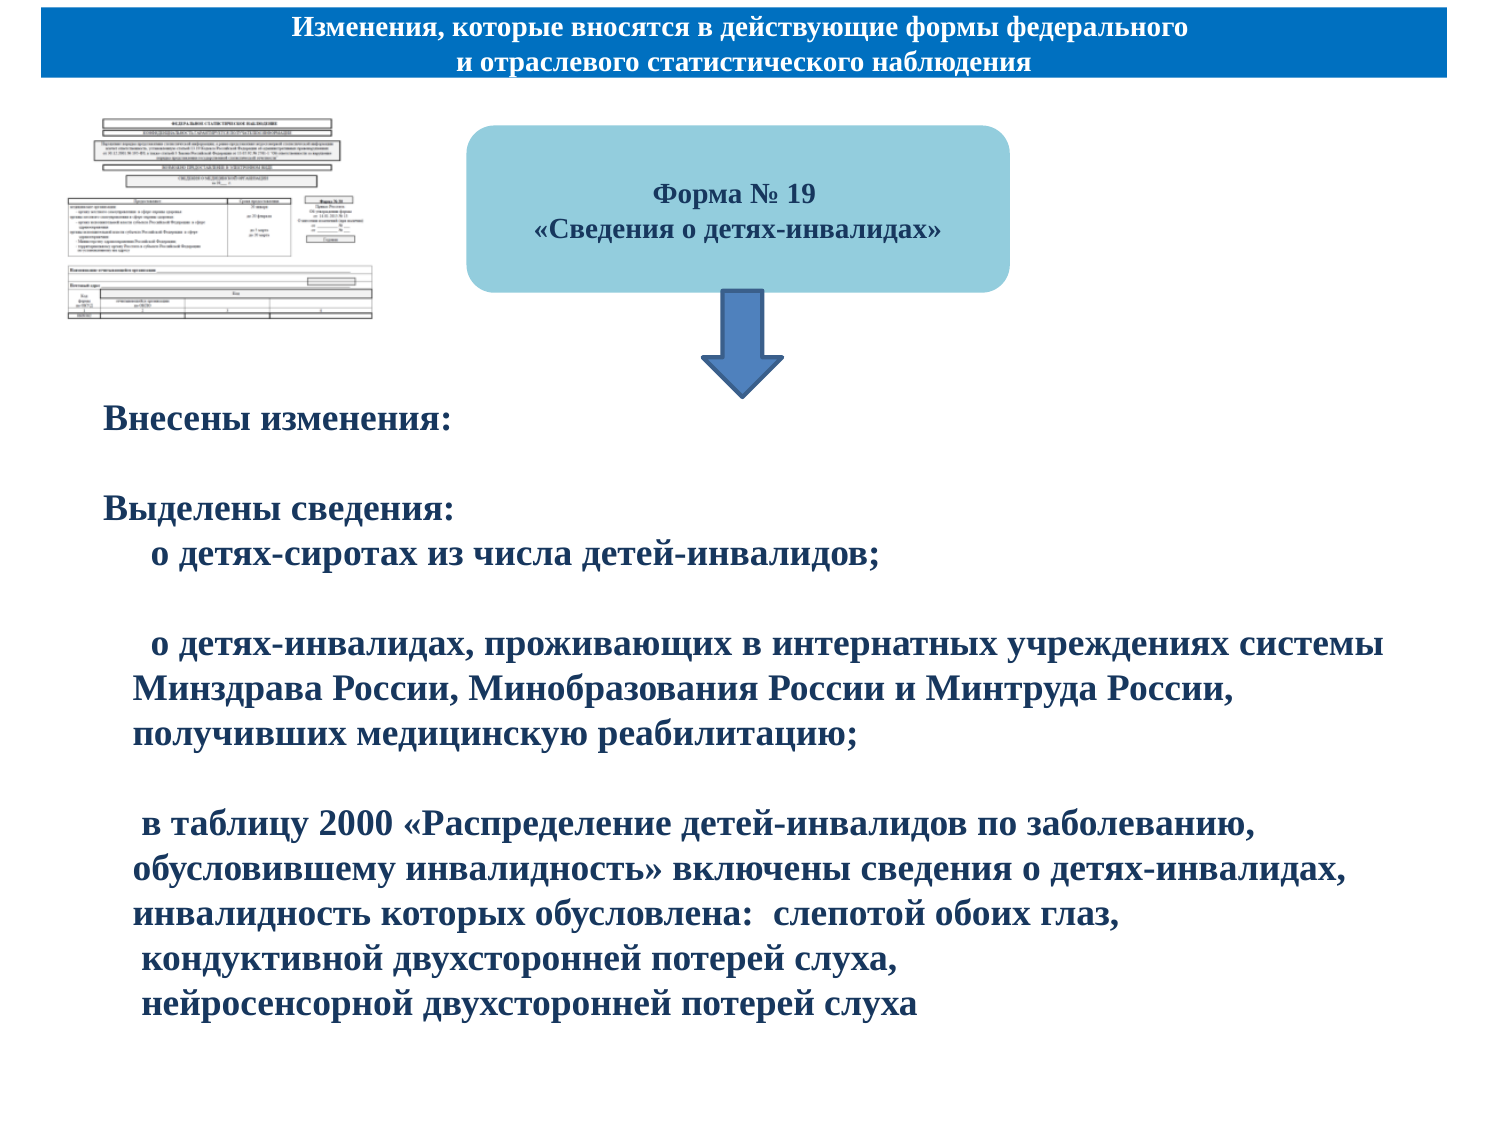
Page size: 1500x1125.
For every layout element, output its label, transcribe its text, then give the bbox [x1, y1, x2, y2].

text_box Форма № 19 «Сведения о детях-инвалидах» [464, 123, 1012, 295]
text_box Внесены изменения: Выделены сведения: о детях-сиротах из числа детей-инвалидов; о детях-инвалидах, проживающих в интернатных учреждениях системы Минздрава России, Минобразования России и Минтруда России, получивших медицинскую реабилитацию; в таблицу 2000 «Распределение детей-инвалидов по заболеванию, обусловившему инвалидность» включены сведения о детях-инвалидах, инвалидность которых обусловлена: слепотой обоих глаз, кондуктивной двухсторонней потерей слуха, нейросенсорной двухсторонней потерей слуха [88, 385, 1412, 1030]
text_box [700, 288, 785, 400]
picture [52, 101, 385, 333]
text_box Изменения, которые вносятся в действующие формы федерального и отраслевого статистического наблюдения [39, 5, 1449, 80]
